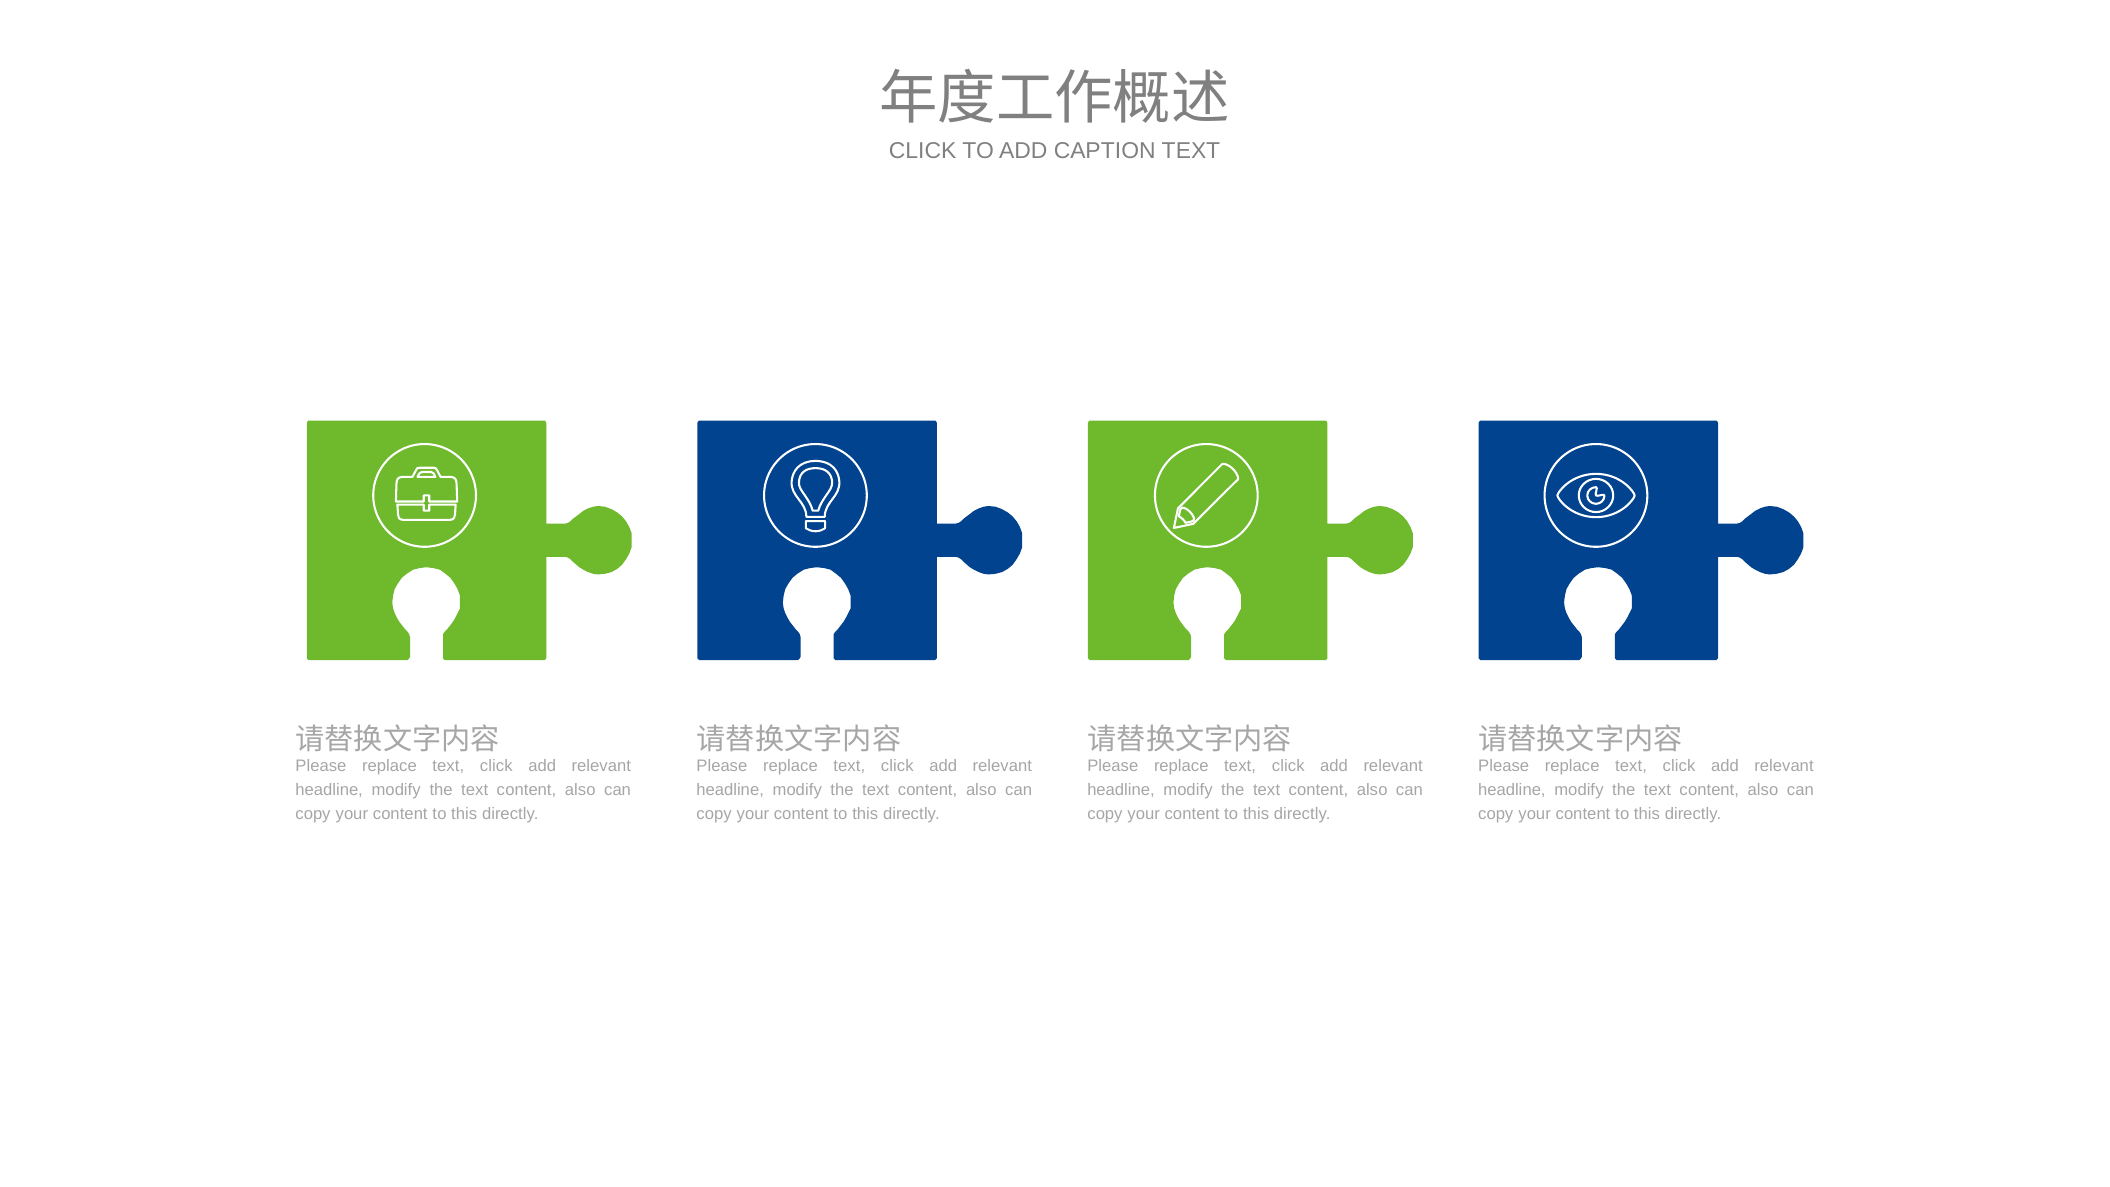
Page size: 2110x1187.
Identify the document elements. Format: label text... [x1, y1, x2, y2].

text_box 请替换文字内容 [696, 713, 962, 750]
text_box [697, 420, 1023, 661]
text_box 请替换文字内容 [1087, 713, 1353, 750]
text_box Please replace text, click add relevant headline, modify the text content, also can copy your content to this directly. [1087, 750, 1424, 823]
text_box 请替换文字内容 [295, 713, 561, 750]
text_box [306, 420, 632, 661]
text_box Please replace text, click add relevant headline, modify the text content, also can copy your content to this directly. [1478, 750, 1815, 823]
text_box Please replace text, click add relevant headline, modify the text content, also can copy your content to this directly. [696, 750, 1033, 823]
text_box Please replace text, click add relevant headline, modify the text content, also can copy your content to this directly. [295, 750, 632, 823]
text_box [1154, 444, 1258, 547]
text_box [764, 444, 867, 547]
text_box CLICK TO ADD CAPTION TEXT [865, 135, 1245, 163]
text_box 年度工作概述 [865, 60, 1245, 131]
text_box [1544, 444, 1648, 547]
text_box 请替换文字内容 [1478, 713, 1743, 750]
text_box [1087, 420, 1413, 661]
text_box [373, 444, 476, 547]
text_box [1478, 420, 1804, 661]
